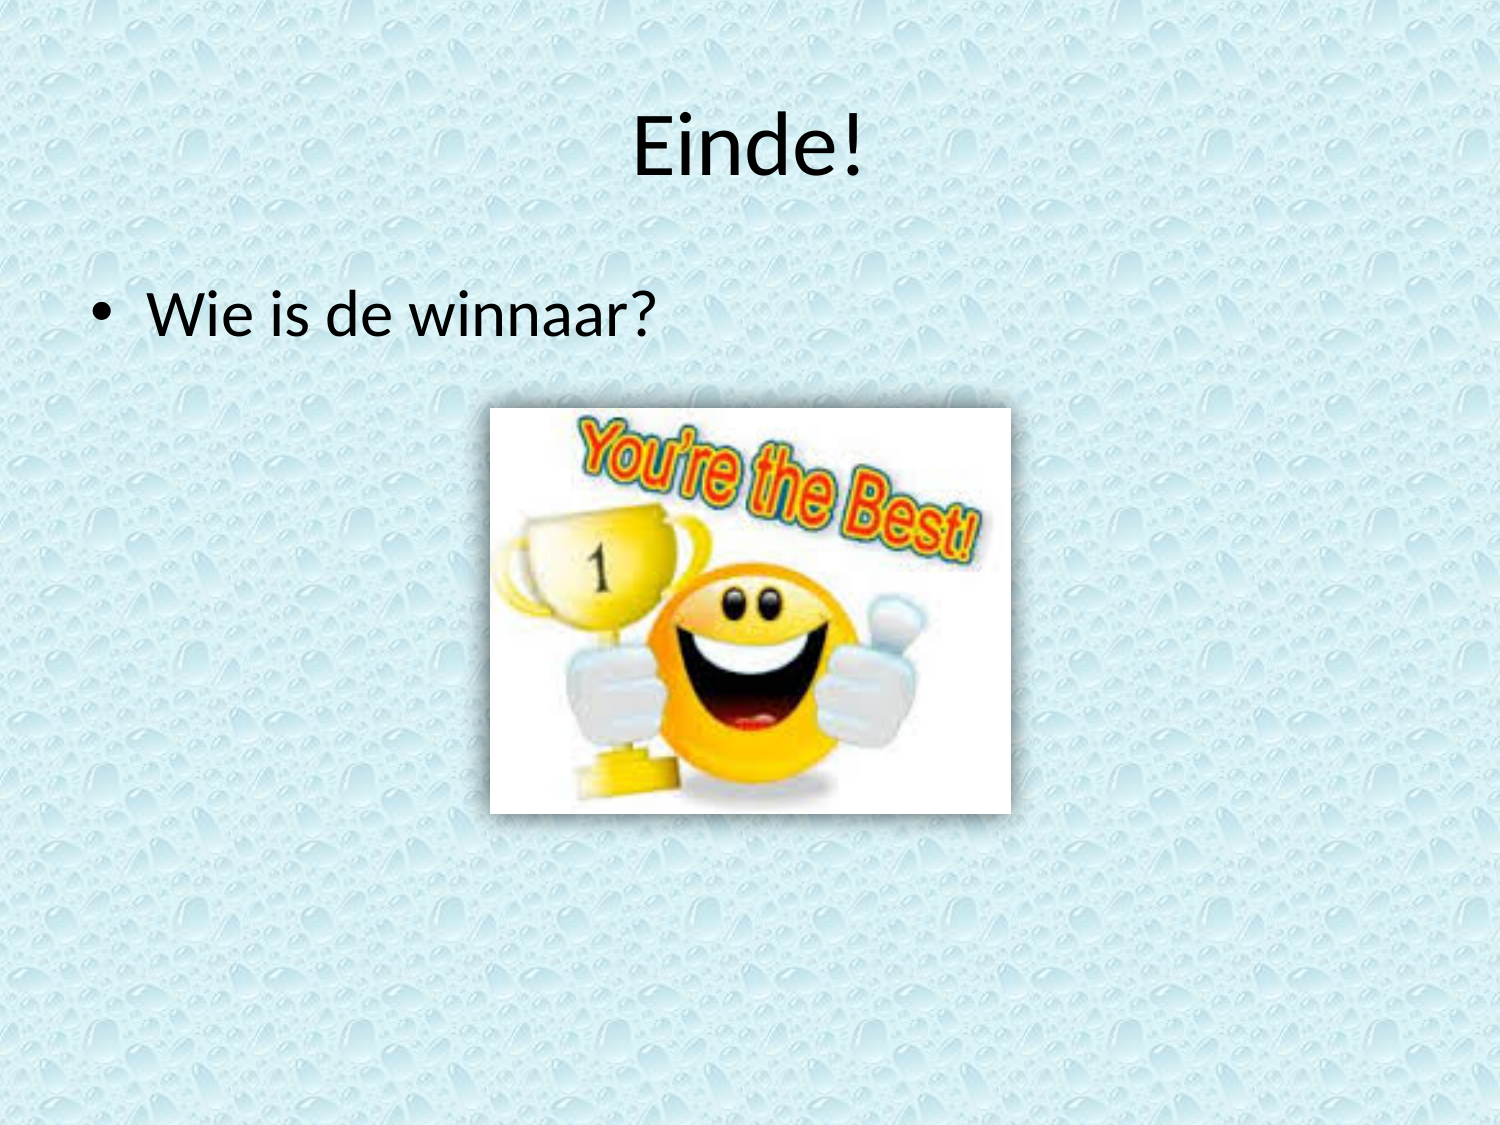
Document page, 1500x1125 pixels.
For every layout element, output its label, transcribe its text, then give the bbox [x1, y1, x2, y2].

list Wie is de winnaar? [75, 262, 1425, 1005]
picture [489, 408, 1011, 815]
title Einde! [75, 45, 1425, 233]
